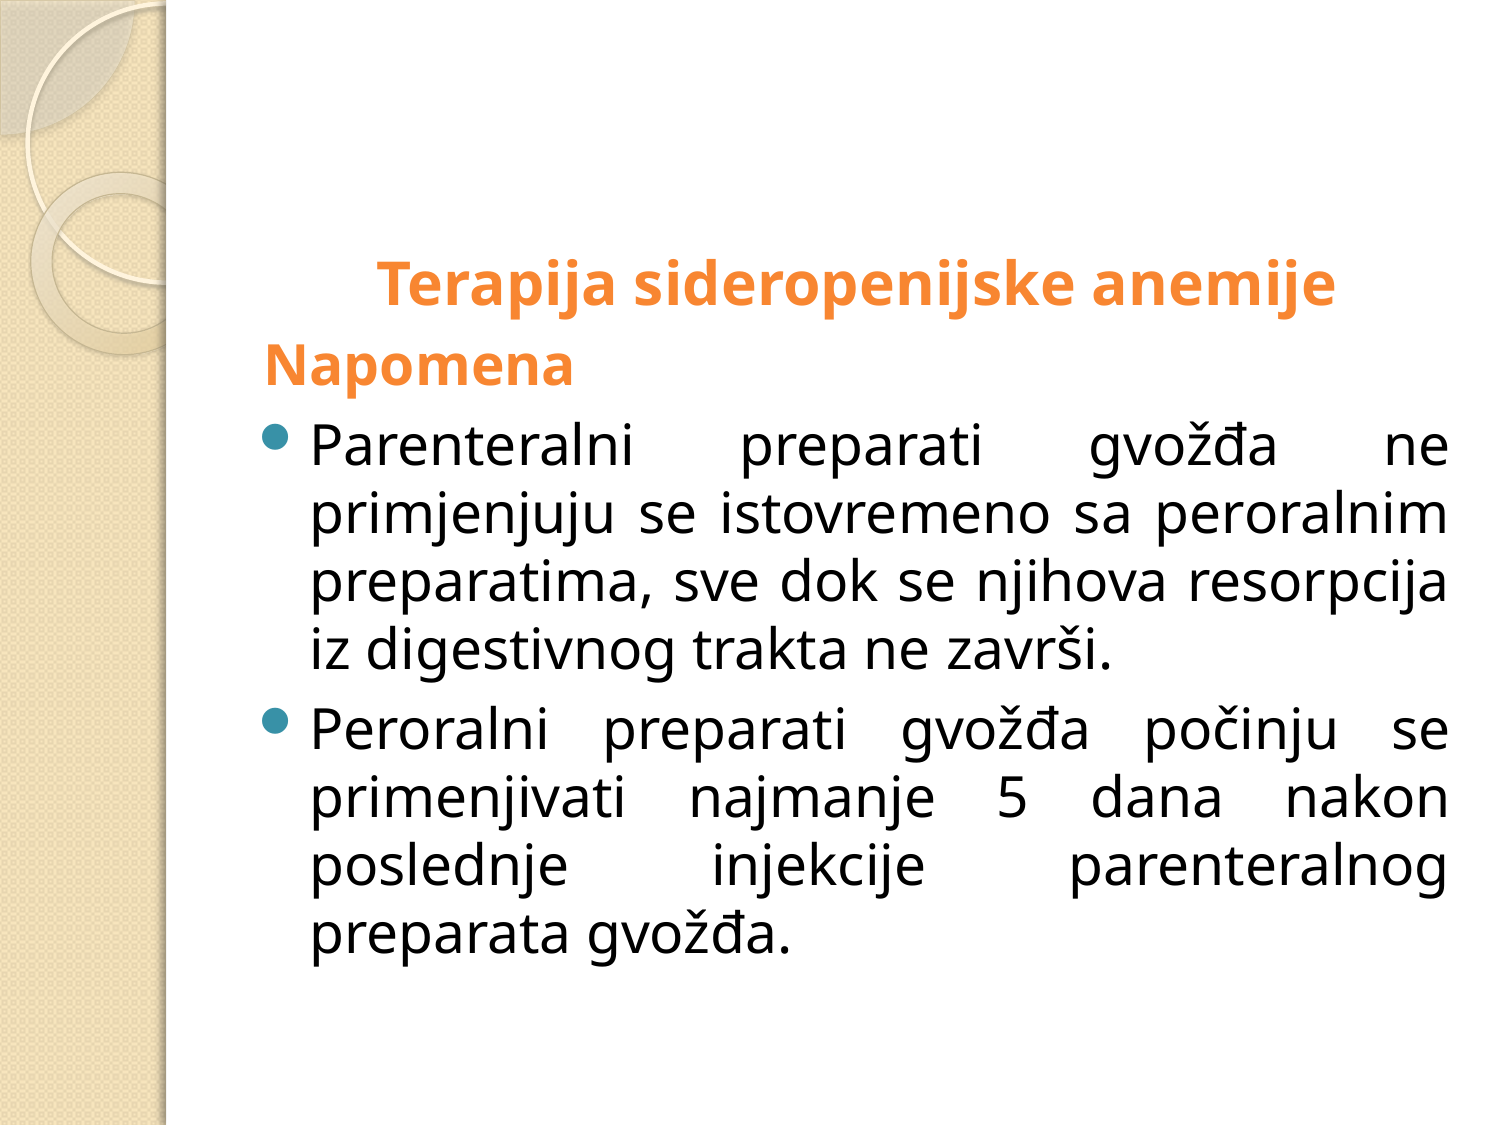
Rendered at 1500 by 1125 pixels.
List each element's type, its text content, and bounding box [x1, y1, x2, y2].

list Terapija sideropenijske anemije Napomena Parenteralni preparati gvožđa ne primjenjuju se istovremeno sa peroralnim preparatima, sve dok se njihova resorpcija iz digestivnog trakta ne završi. Peroralni preparati gvožđa počinju se primenjivati najmanje 5 dana nakon poslednje injekcije parenteralnog preparata gvožđa. [235, 237, 1466, 1025]
